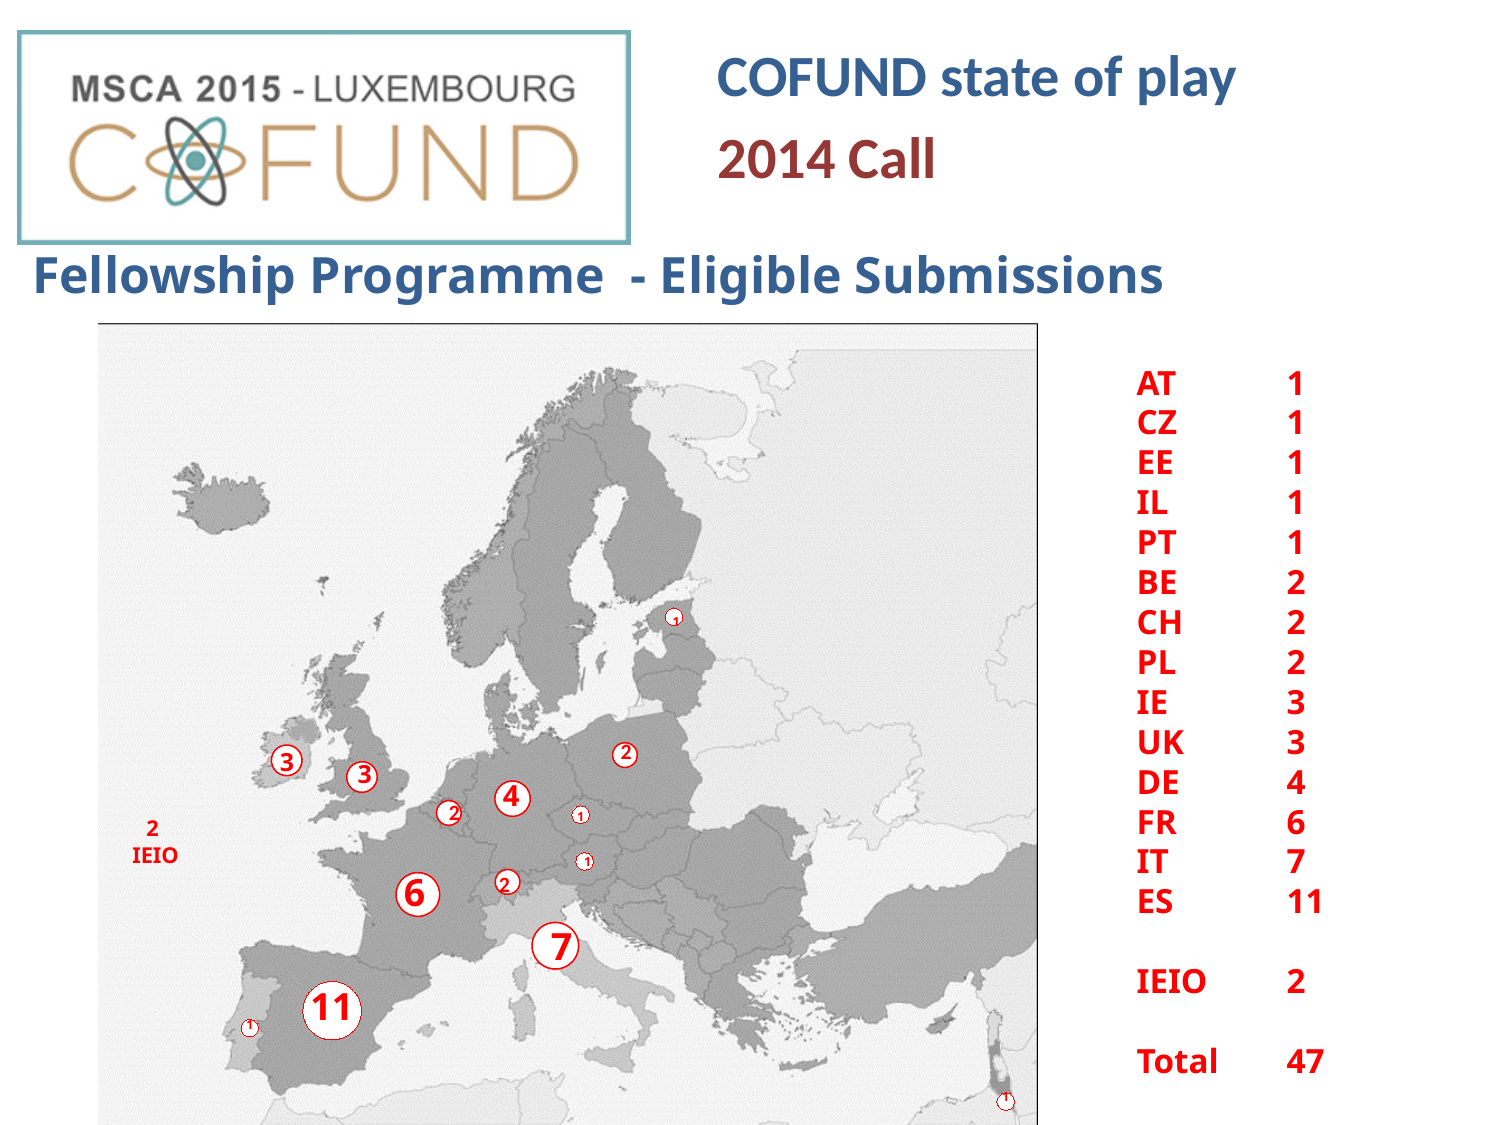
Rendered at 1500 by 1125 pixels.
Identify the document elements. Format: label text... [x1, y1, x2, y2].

text_box Fellowship Programme - Eligible Submissions [32, 243, 1341, 380]
text_box AT 1 CZ 1 EE 1 IL 1 PT 1 BE 2 CH 2 PL 2 IE 3 UK 3 DE 4 FR 6 IT 7 ES 11 IEIO 2 Total 47 [1121, 354, 1477, 1088]
picture [98, 320, 1039, 1125]
text_box COFUND state of play 2014 Call [702, 30, 1483, 245]
picture [17, 30, 631, 246]
